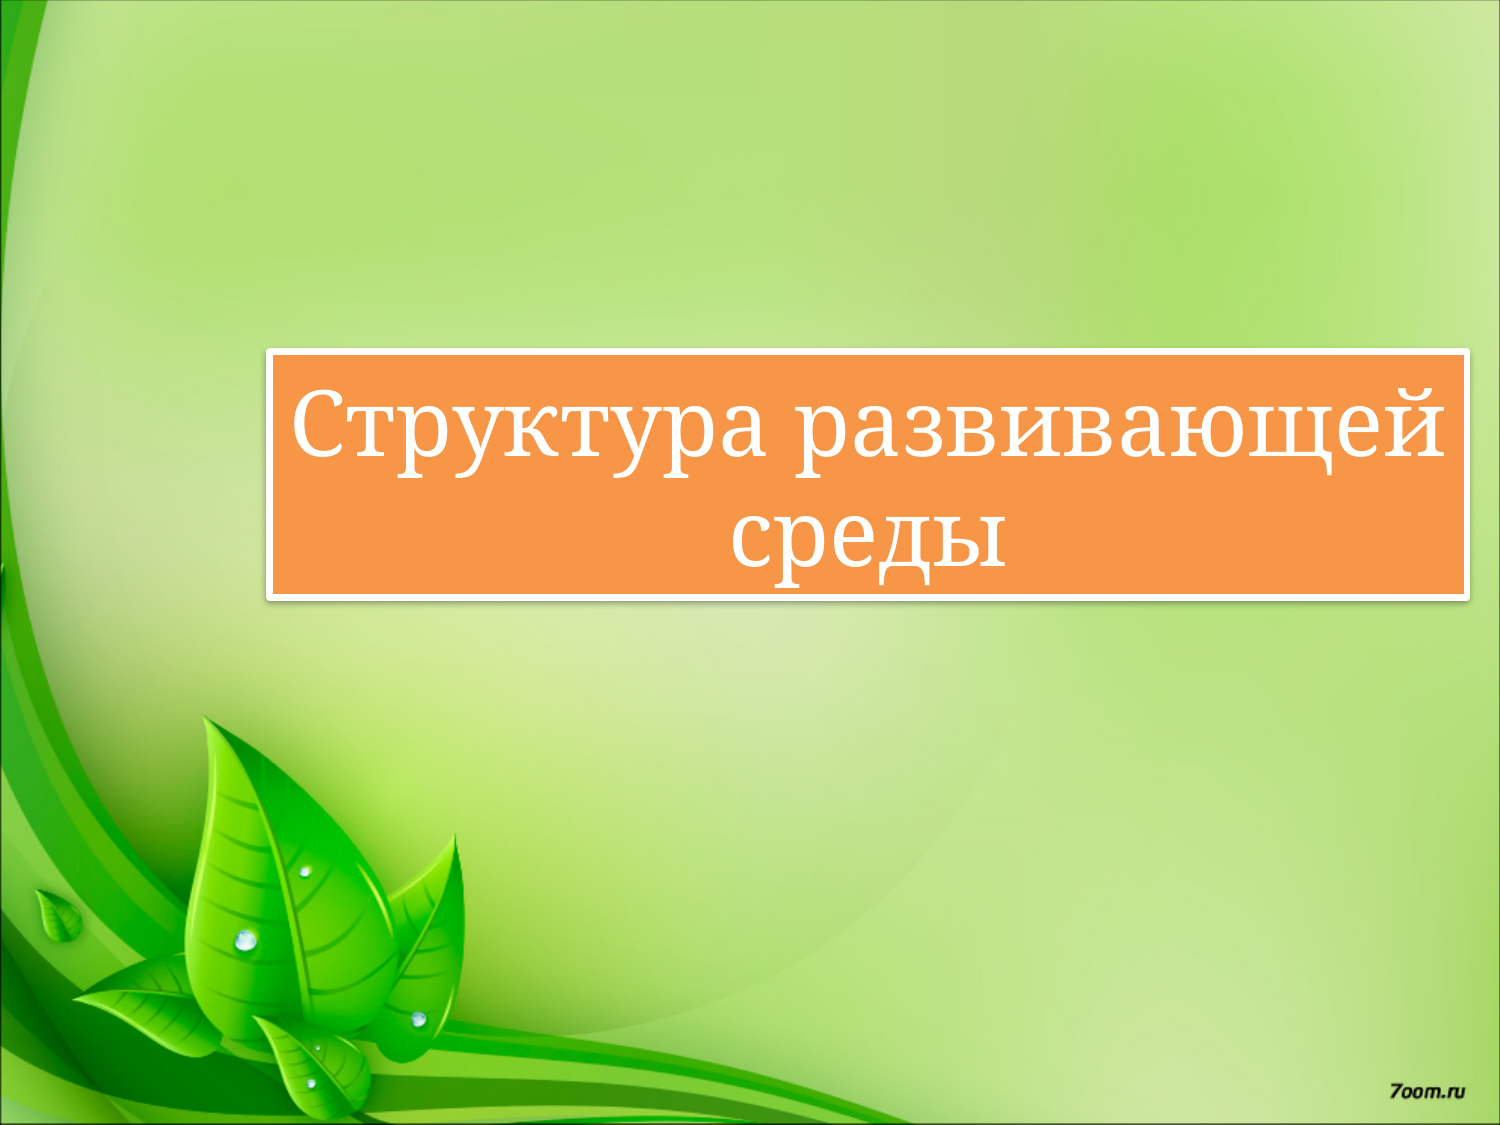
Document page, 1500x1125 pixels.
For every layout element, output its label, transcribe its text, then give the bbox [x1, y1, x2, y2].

title Структура развивающей среды [266, 348, 1470, 601]
picture [0, 0, 1500, 1125]
